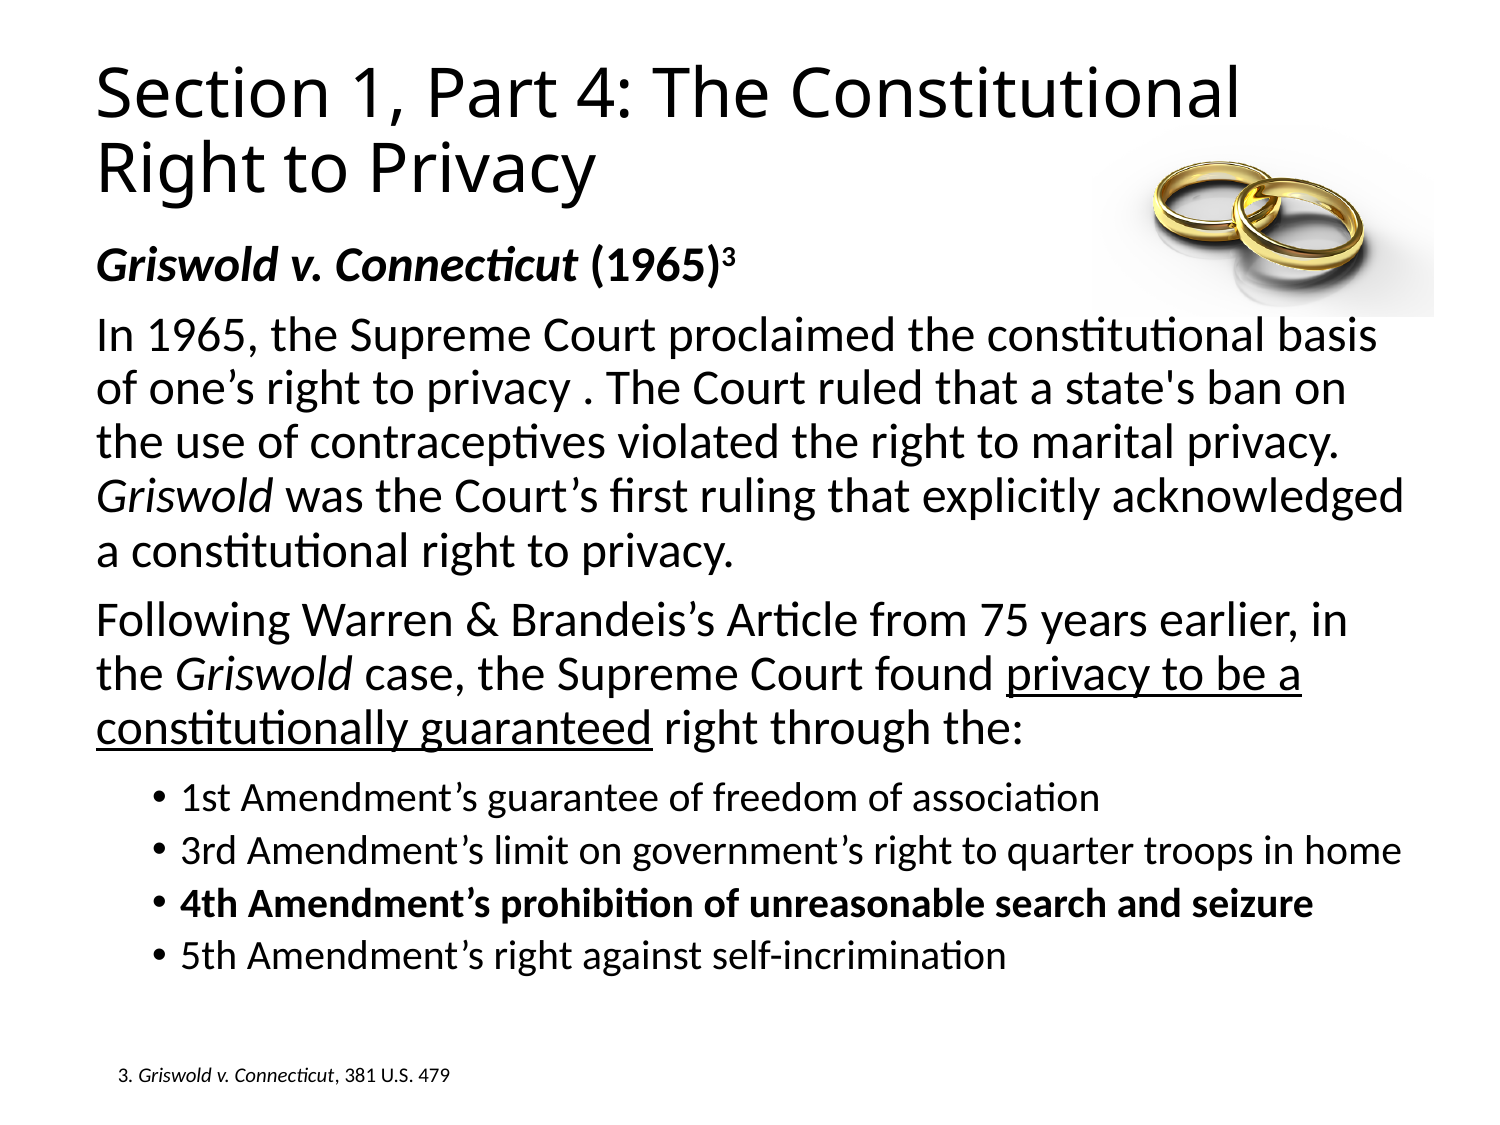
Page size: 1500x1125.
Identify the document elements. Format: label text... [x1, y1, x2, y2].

title Section 1, Part 4: The Constitutional Right to Privacy [80, 34, 1398, 230]
list Griswold v. Connecticut (1965)3 In 1965, the Supreme Court proclaimed the constitutional basis of one’s right to privacy . The Court ruled that a state's ban on the use of contraceptives violated the right to marital privacy. Griswold was the Court’s first ruling that explicitly acknowledged a constitutional right to privacy. Following Warren & Brandeis’s Article from 75 years earlier, in the Griswold case, the Supreme Court found privacy to be a constitutionally guaranteed right through the: 1st Amendment’s guarantee of freedom of association 3rd Amendment’s limit on government’s right to quarter troops in home 4th Amendment’s prohibition of unreasonable search and seizure 5th Amendment’s right against self-incrimination [80, 230, 1434, 967]
picture [1092, 125, 1434, 317]
text_box 3. Griswold v. Connecticut, 381 U.S. 479 [103, 1054, 1359, 1094]
